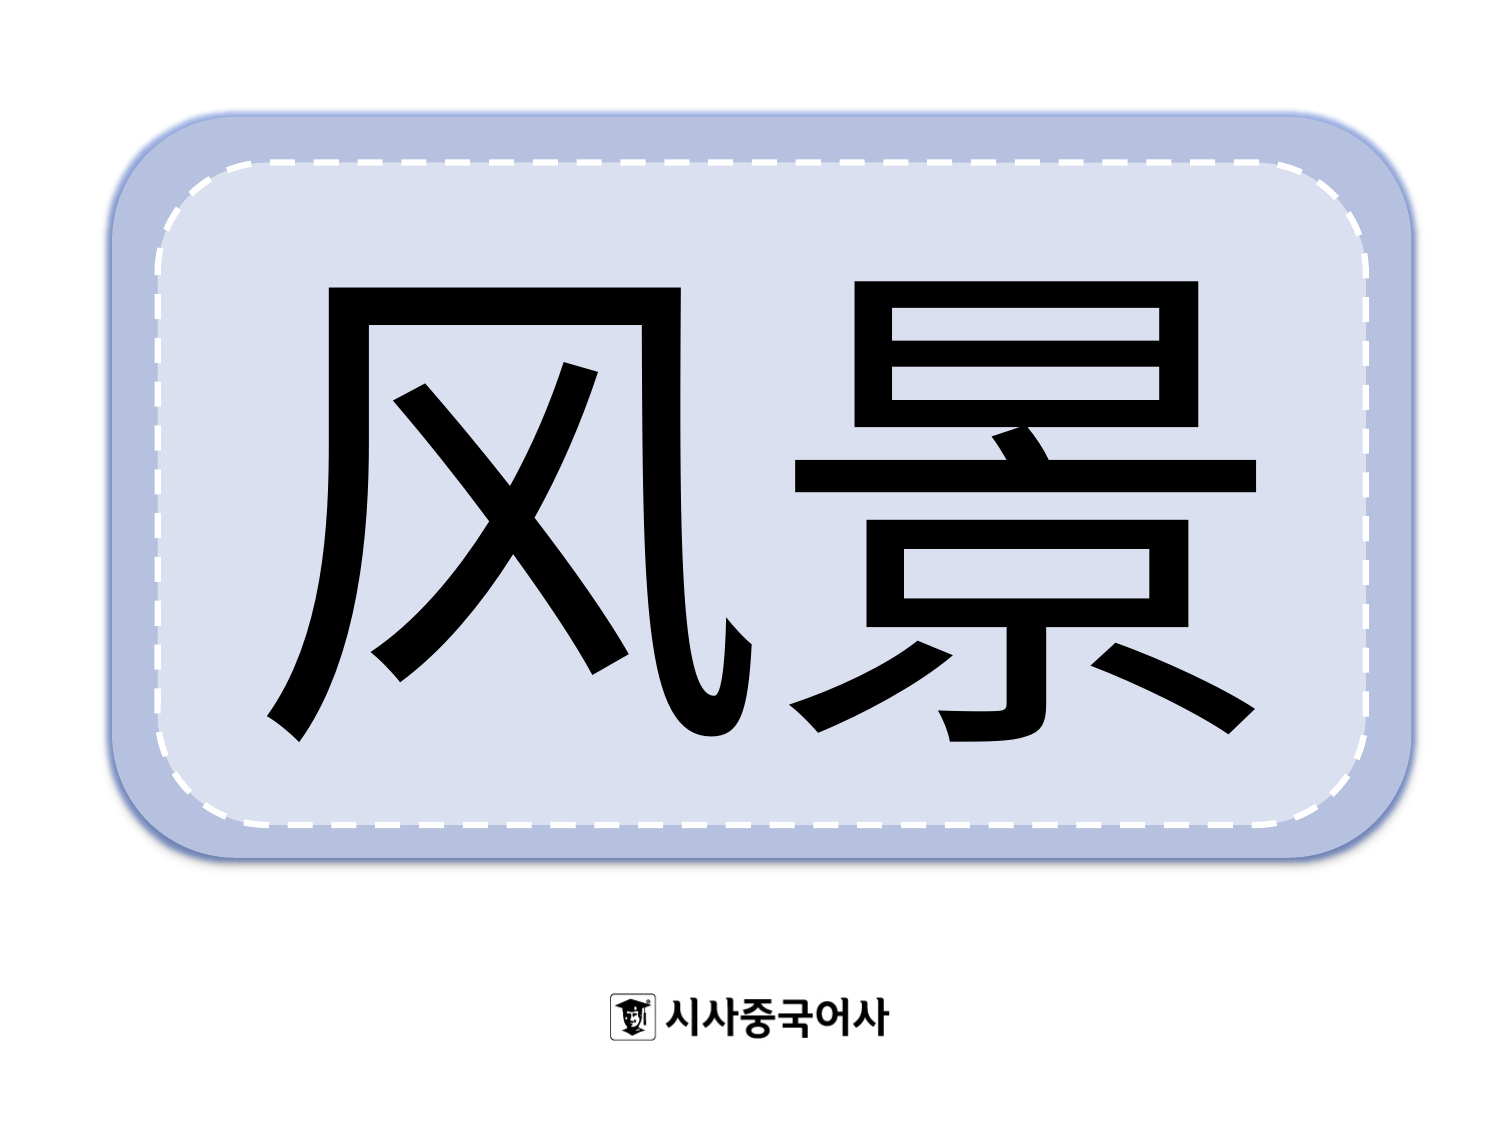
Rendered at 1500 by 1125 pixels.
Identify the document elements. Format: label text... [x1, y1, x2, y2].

text_box 风景 [162, 160, 1371, 824]
picture [602, 987, 898, 1047]
